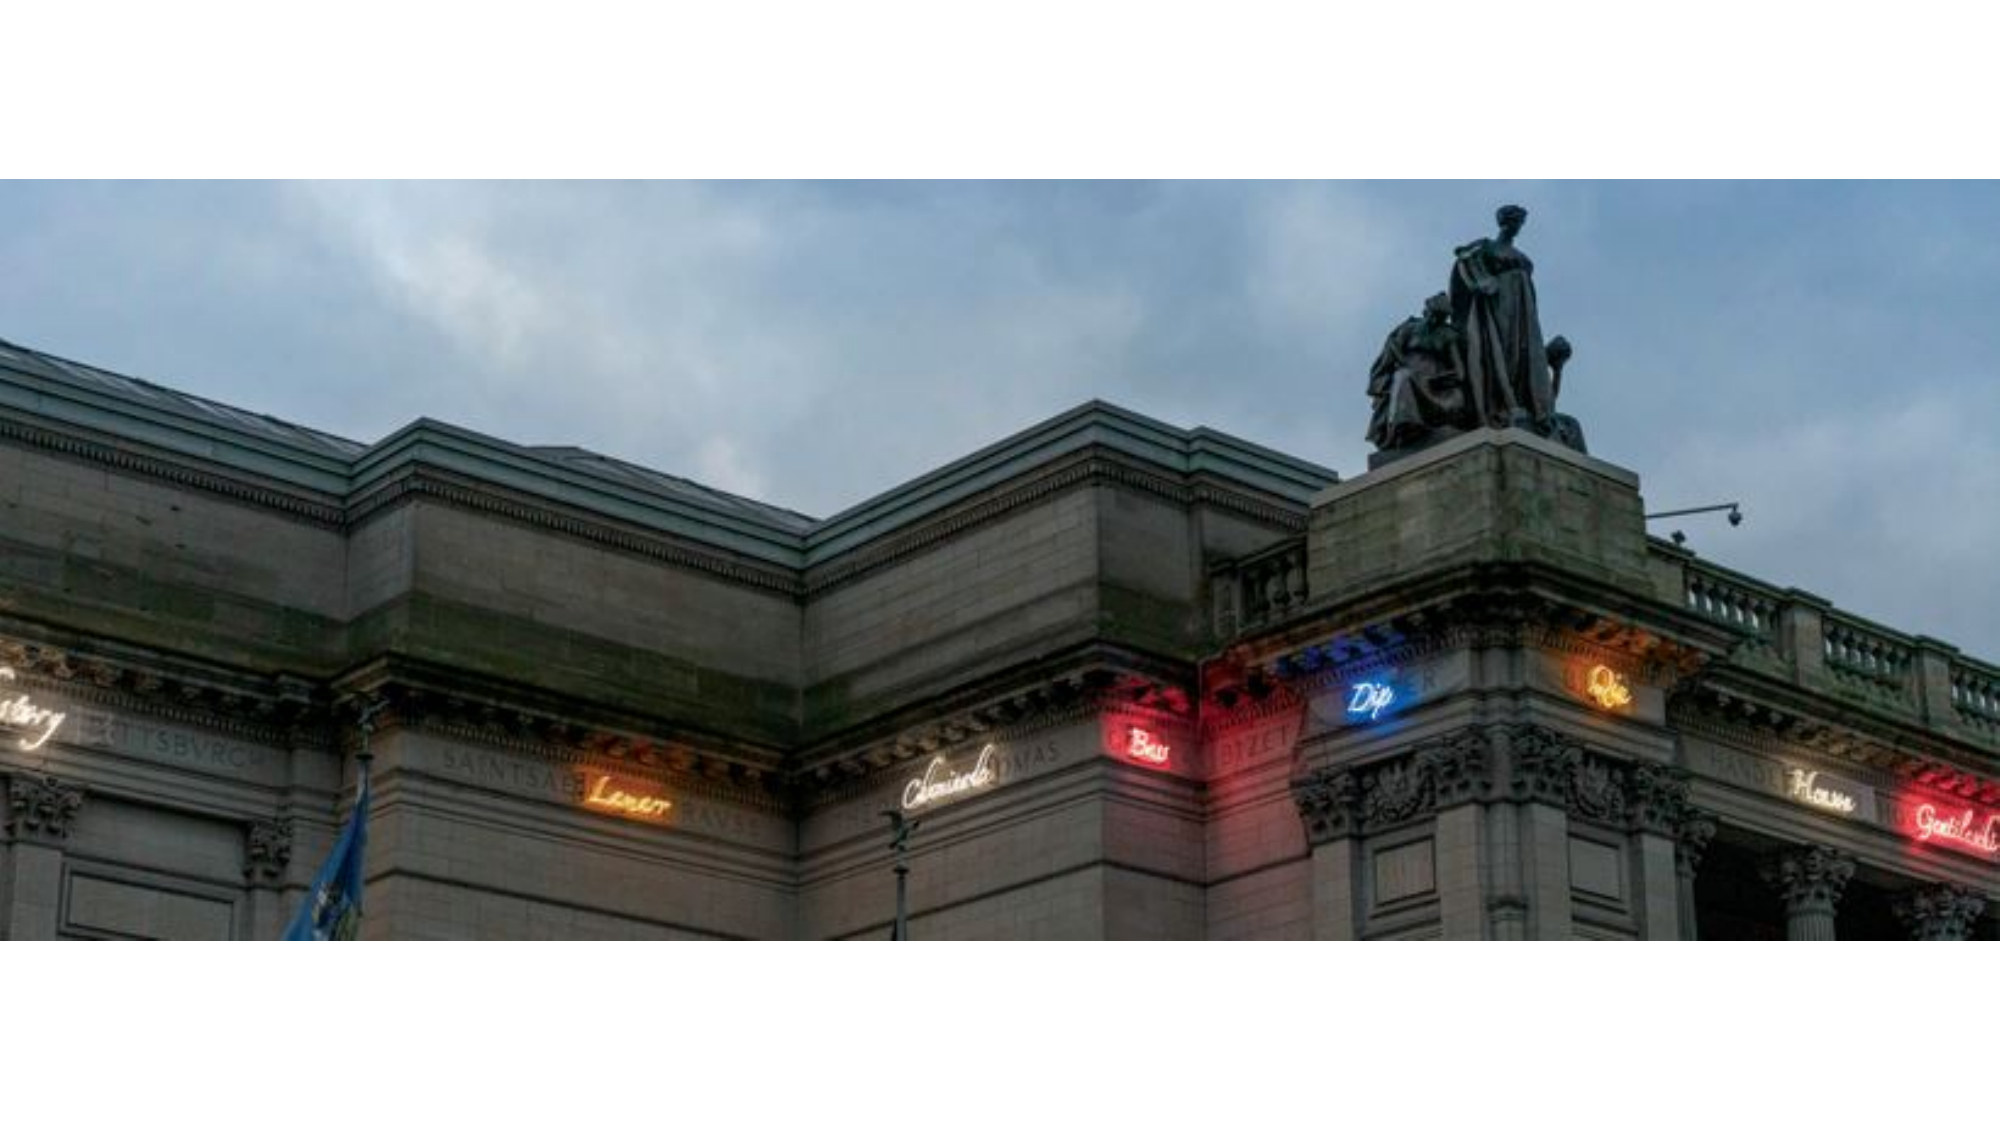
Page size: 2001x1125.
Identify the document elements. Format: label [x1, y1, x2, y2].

picture [0, 179, 2000, 941]
